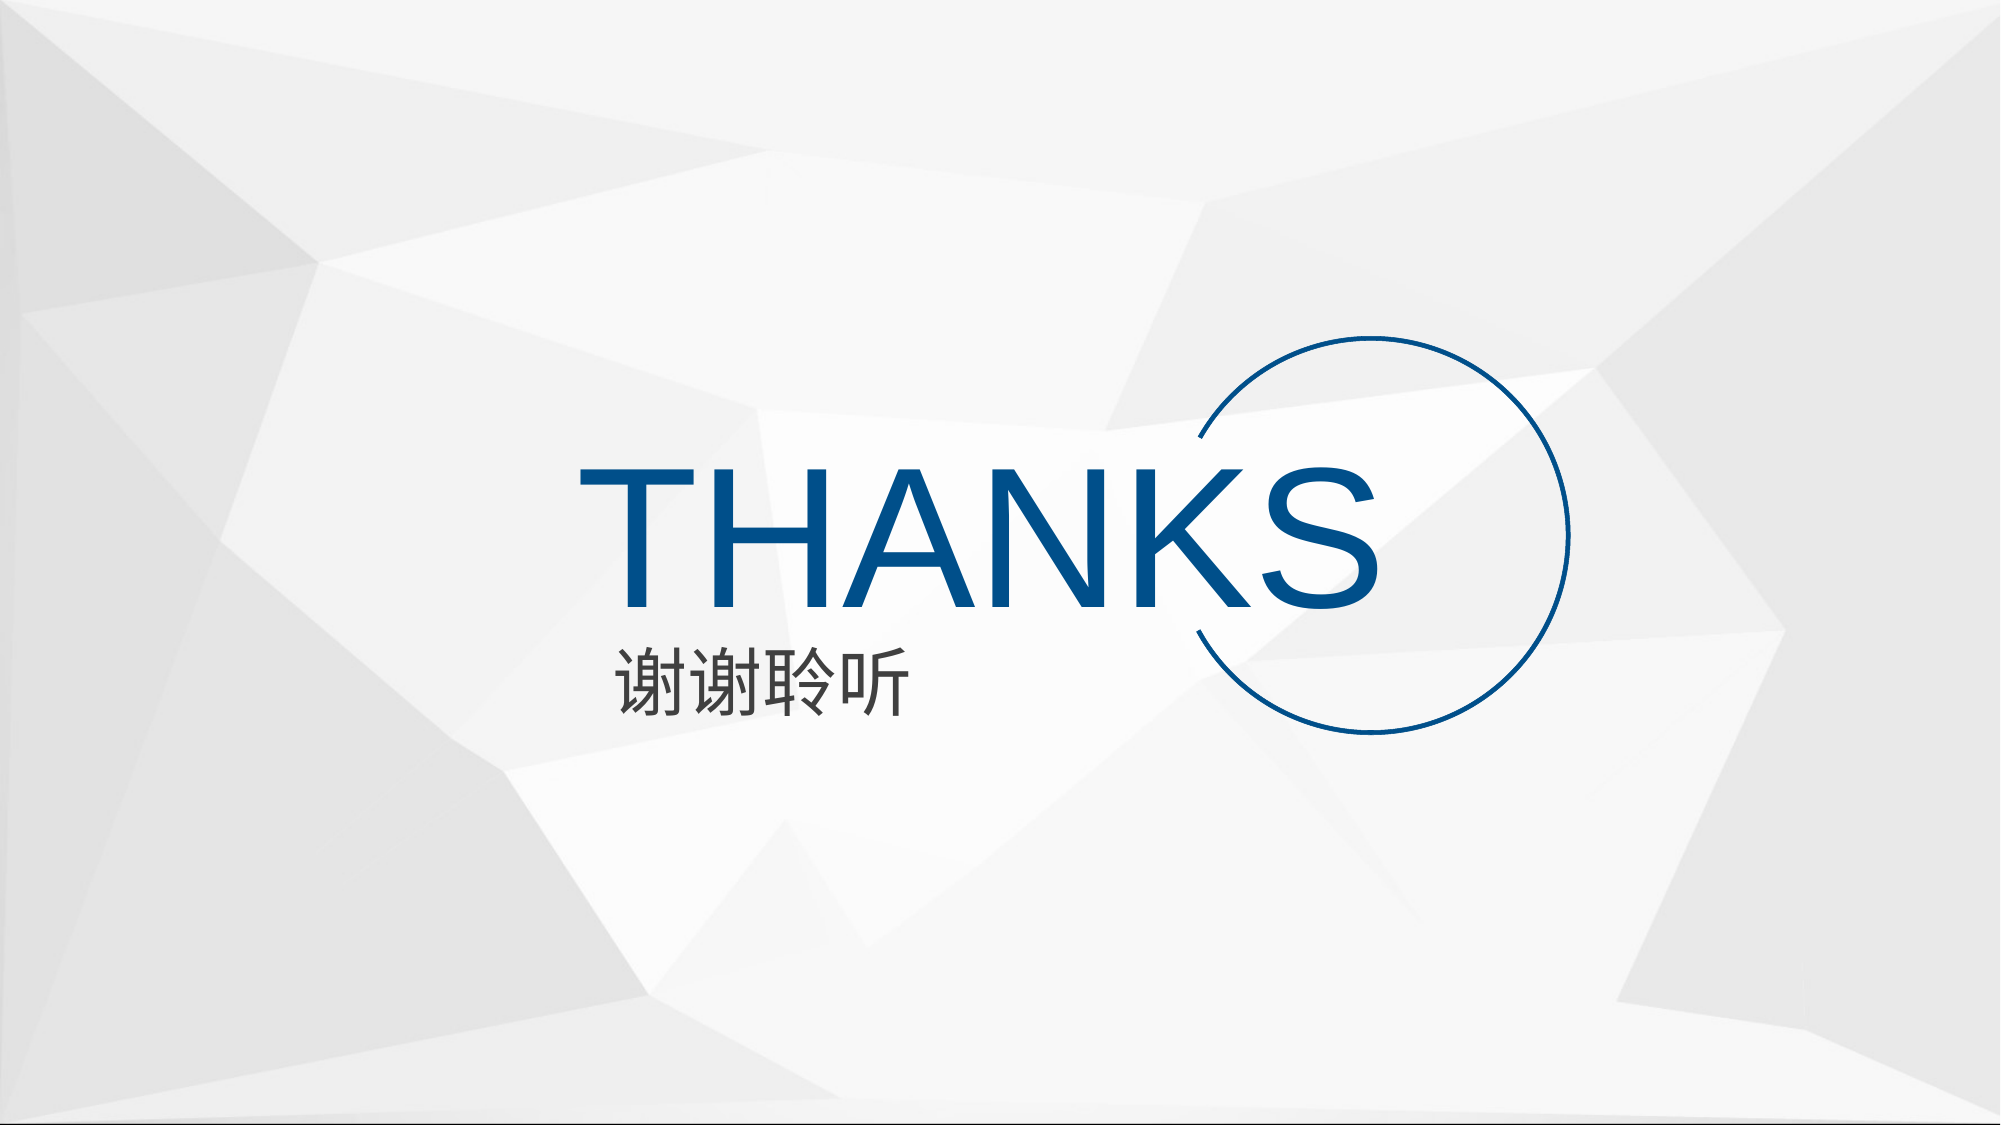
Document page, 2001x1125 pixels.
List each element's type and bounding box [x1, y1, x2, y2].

text_box [557, 336, 1571, 735]
picture [0, 0, 2001, 1125]
